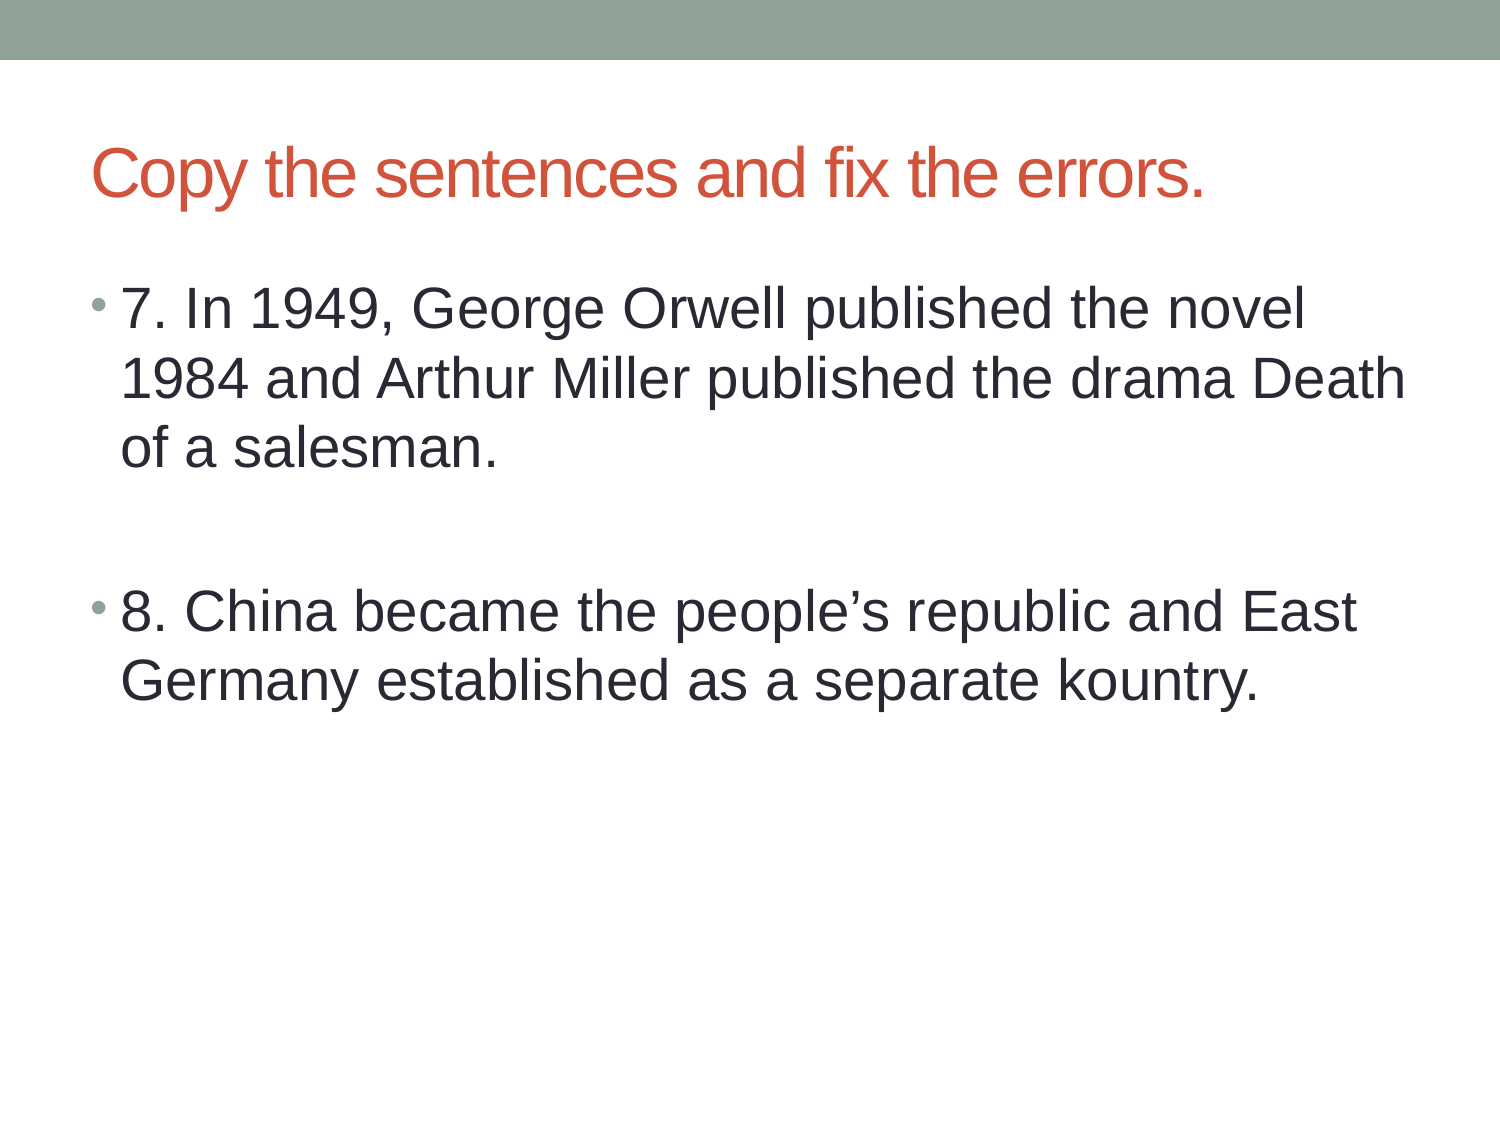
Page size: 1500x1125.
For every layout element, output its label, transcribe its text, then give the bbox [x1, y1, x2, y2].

title Copy the sentences and fix the errors. [75, 87, 1425, 250]
list 7. In 1949, George Orwell published the novel 1984 and Arthur Miller published the drama Death of a salesman. 8. China became the people’s republic and East Germany established as a separate kountry. [75, 262, 1425, 1063]
